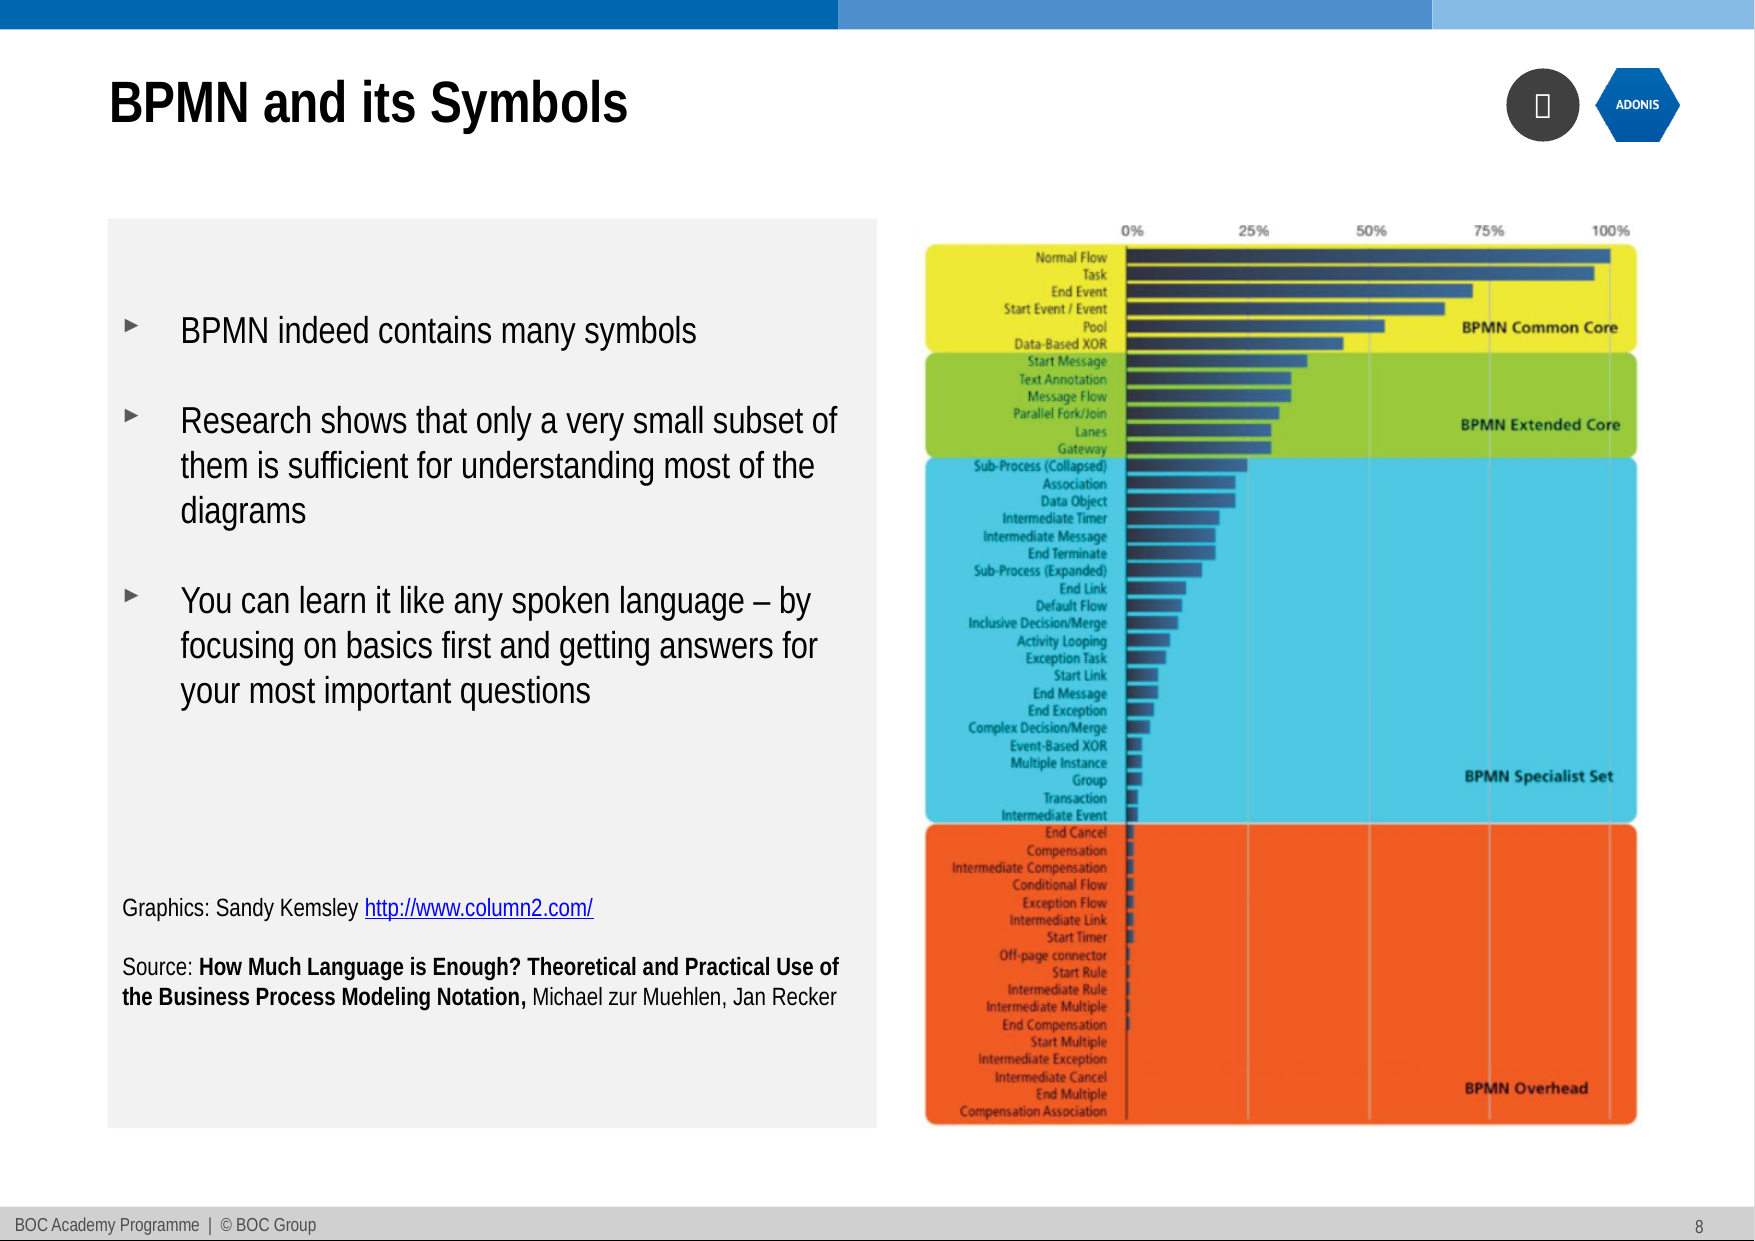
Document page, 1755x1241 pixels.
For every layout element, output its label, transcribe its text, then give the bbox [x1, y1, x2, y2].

picture [912, 225, 1644, 1129]
title BPMN and its Symbols [109, 55, 1595, 156]
text_box BPMN indeed contains many symbols Research shows that only a very small subset of them is sufficient for understanding most of the diagrams You can learn it like any spoken language – by focusing on basics first and getting answers for your most important questions Graphics: Sandy Kemsley http://www.column2.com/ Source: How Much Language is Enough? Theoretical and Practical Use of the Business Process Modeling Notation, Michael zur Muehlen, Jan Recker [105, 216, 879, 1130]
picture [1595, 68, 1680, 142]
